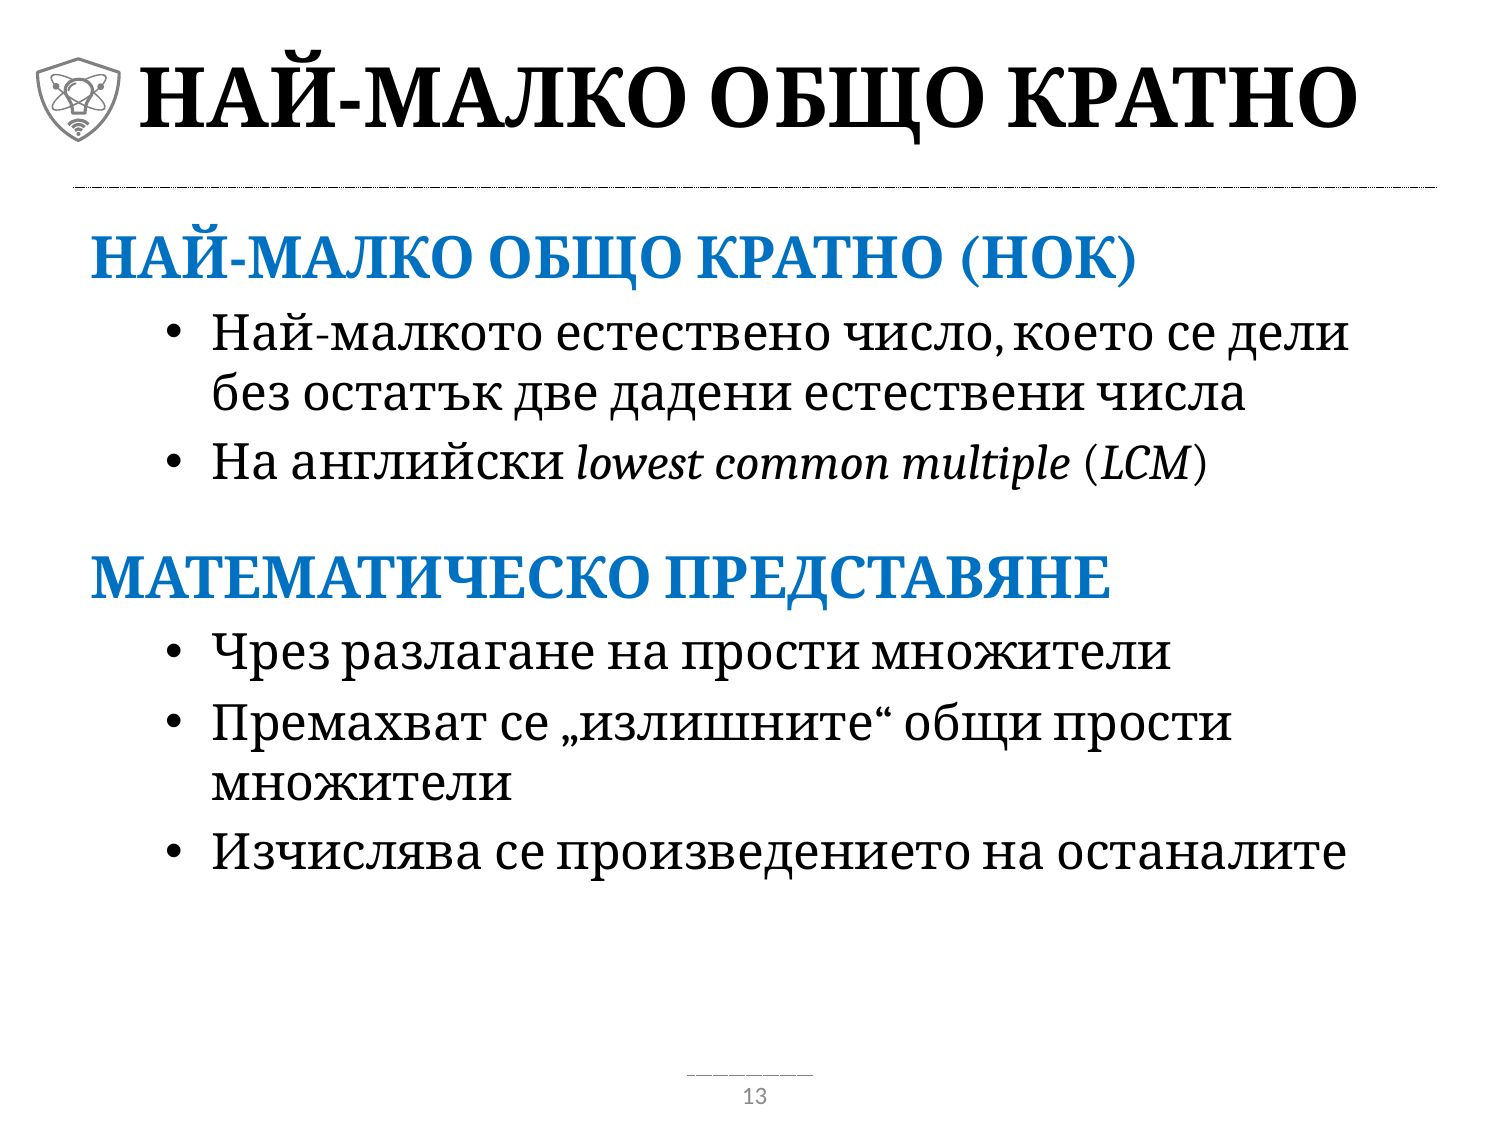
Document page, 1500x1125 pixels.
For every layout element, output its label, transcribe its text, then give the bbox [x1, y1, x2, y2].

slide_number 13 [579, 1065, 930, 1125]
title Най-малко общо кратно [0, 0, 1500, 188]
list Най-малко общо кратно (НОК) Най-малкото естествено число, което се дели без остатък две дадени естествени числа На английски lowest common multiple (LCM) Математическо представяне Чрез разлагане на прости множители Премахват се „излишните“ общи прости множители Изчислява се произведението на останалите [75, 212, 1450, 1063]
